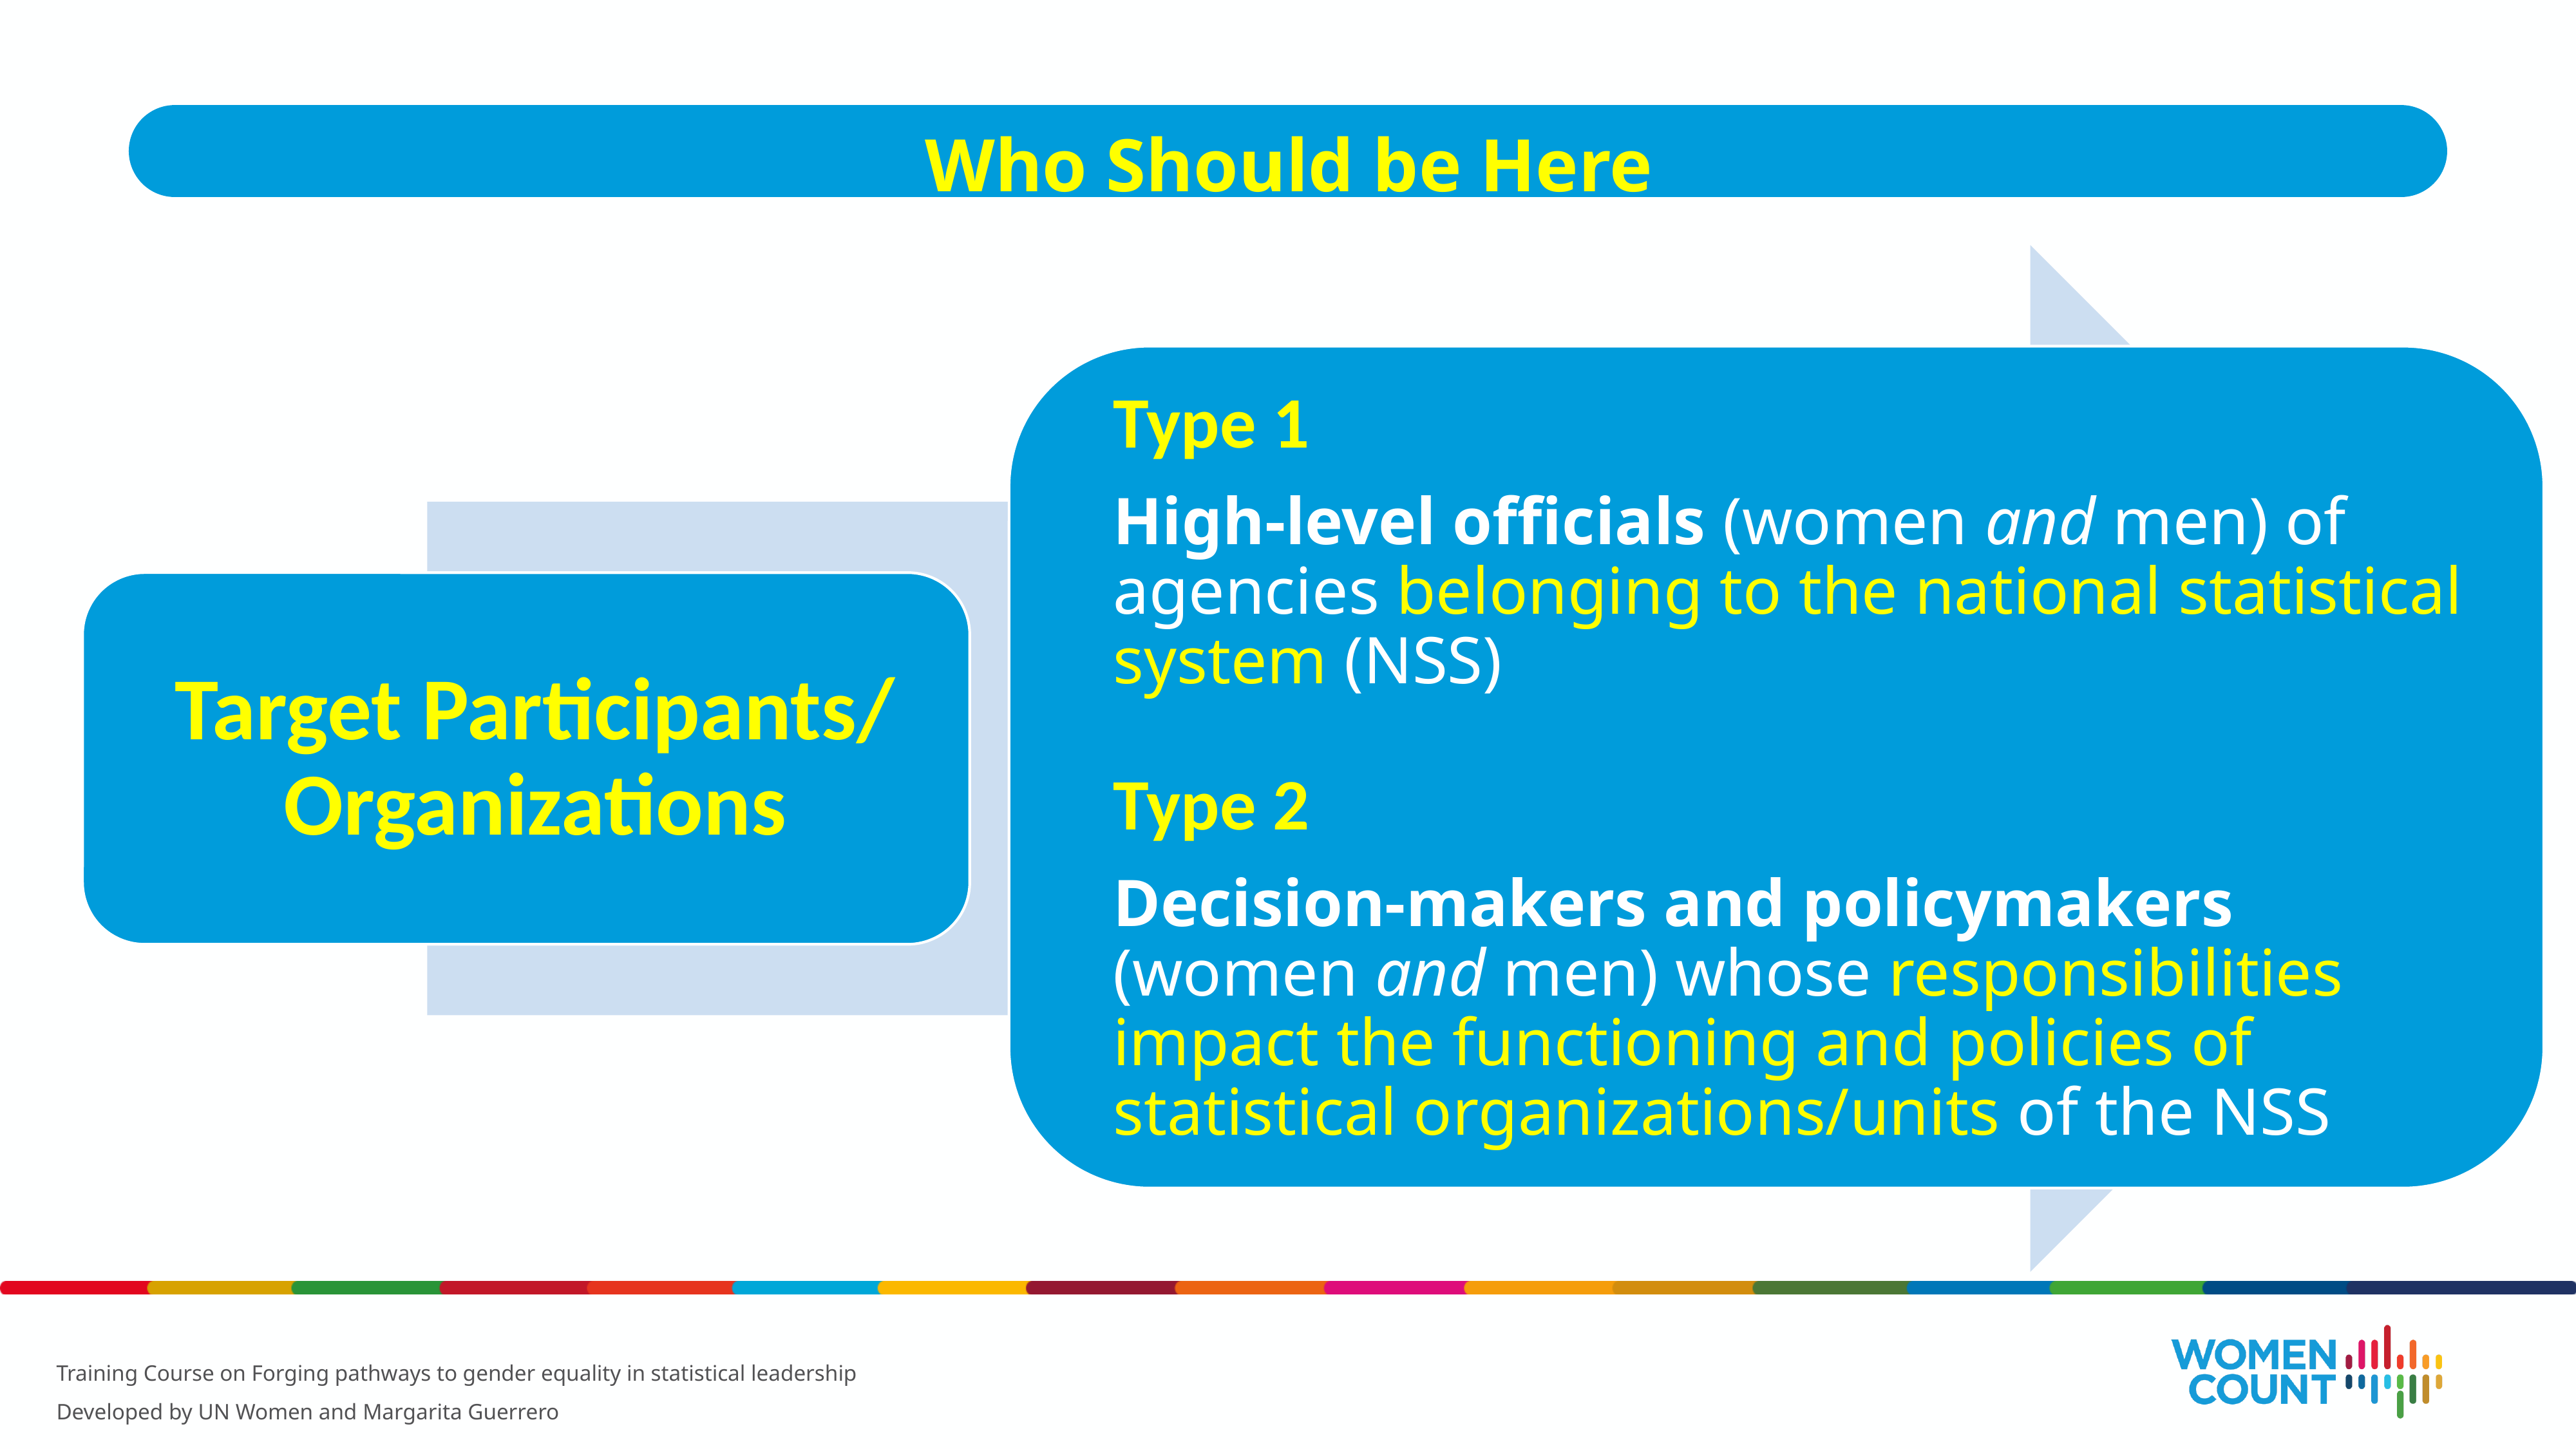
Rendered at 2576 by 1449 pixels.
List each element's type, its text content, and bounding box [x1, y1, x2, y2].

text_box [53, 245, 2544, 1273]
text_box Training Course on Forging pathways to gender equality in statistical leadership Developed by UN Women and Margarita Guerrero [56, 1347, 1658, 1449]
list Who Should be Here [167, 119, 2411, 207]
